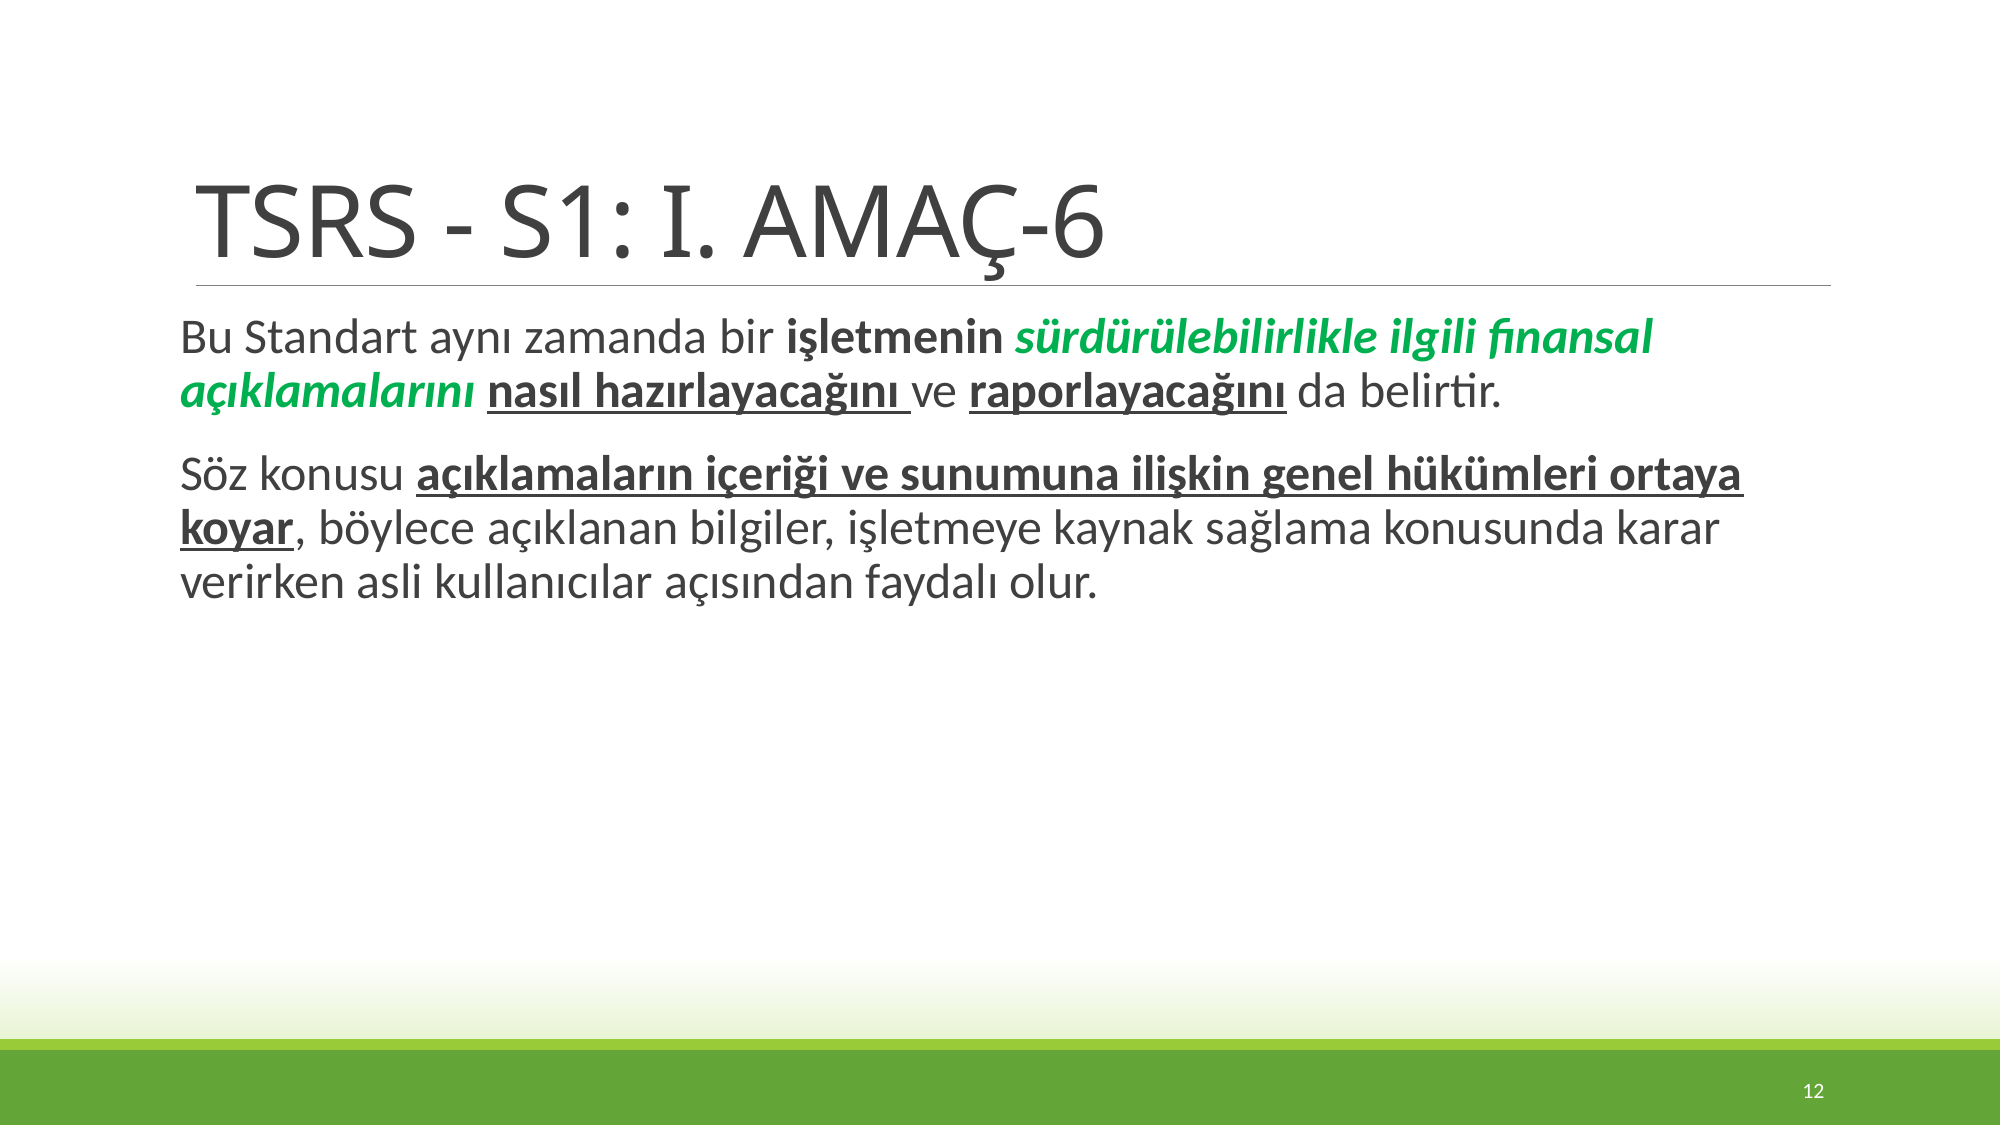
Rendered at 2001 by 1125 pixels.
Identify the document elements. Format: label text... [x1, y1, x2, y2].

slide_number 12 [1624, 1059, 1840, 1120]
title TSRS - S1: I. AMAÇ-6 [180, 47, 1830, 285]
list Bu Standart aynı zamanda bir işletmenin sürdürülebilirlikle ilgili finansal açıklamalarını nasıl hazırlayacağını ve raporlayacağını da belirtir. Söz konusu açıklamaların içeriği ve sunumuna ilişkin genel hükümleri ortaya koyar, böylece açıklanan bilgiler, işletmeye kaynak sağlama konusunda karar verirken asli kullanıcılar açısından faydalı olur. [180, 302, 1845, 930]
